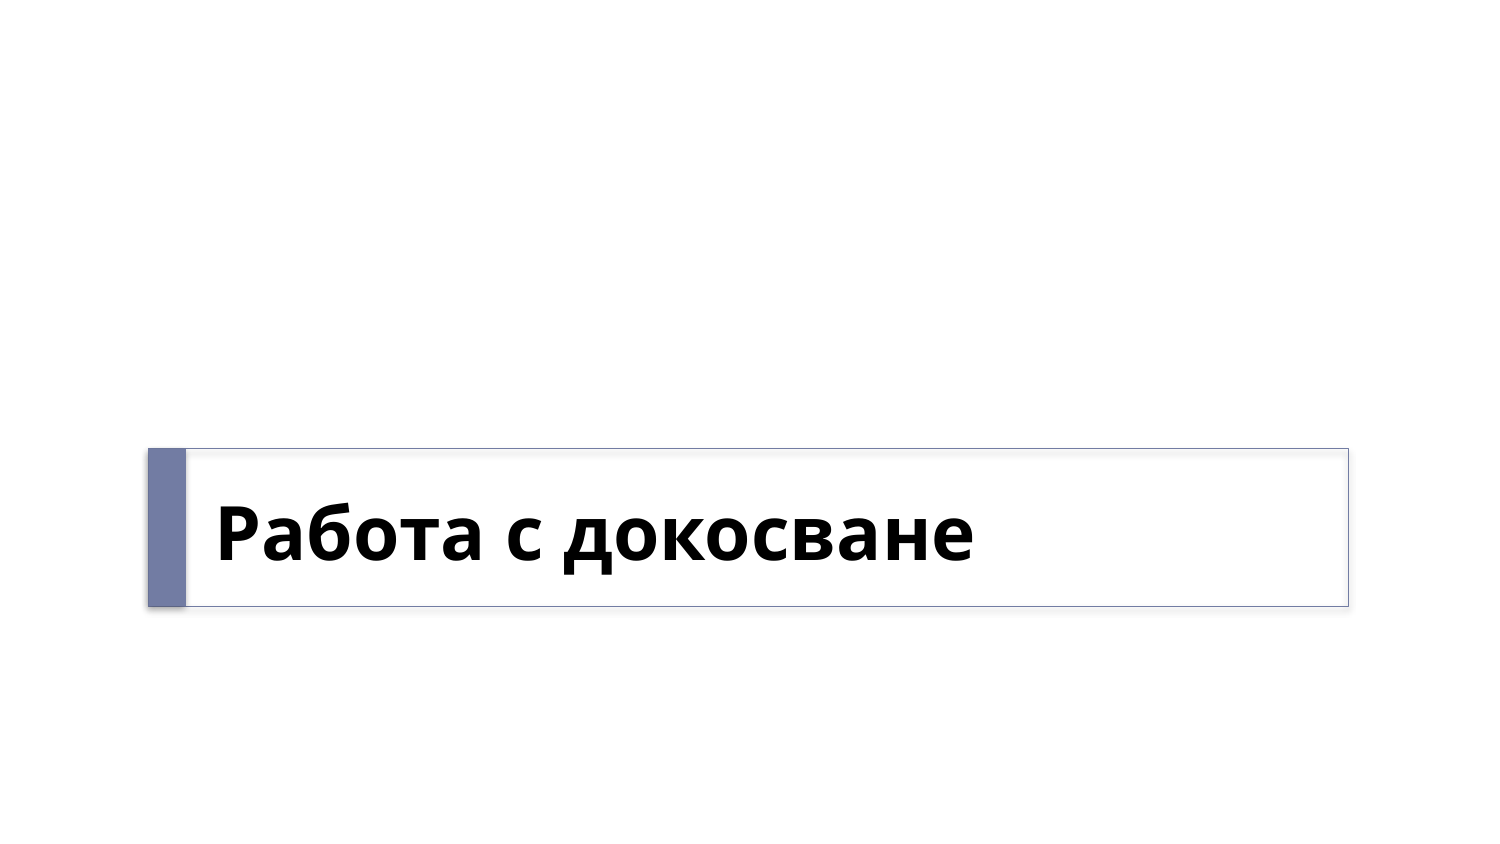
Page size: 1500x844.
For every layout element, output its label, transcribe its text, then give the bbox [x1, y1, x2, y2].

title Работа с докосване [200, 478, 1325, 600]
